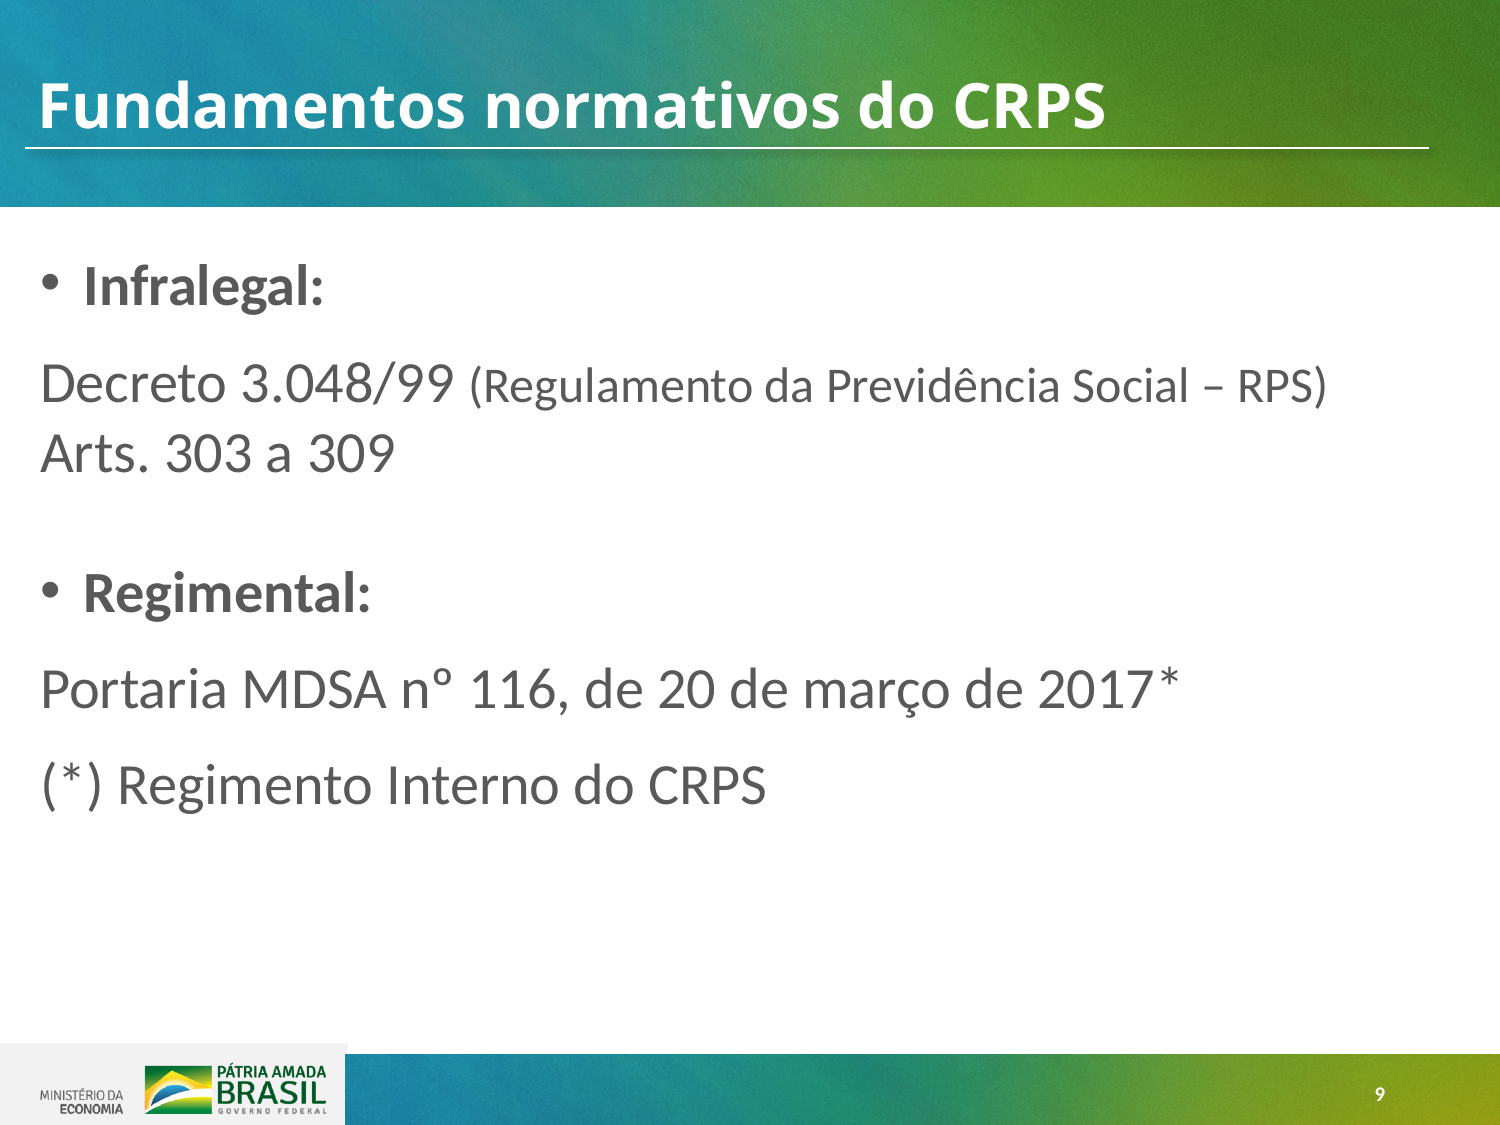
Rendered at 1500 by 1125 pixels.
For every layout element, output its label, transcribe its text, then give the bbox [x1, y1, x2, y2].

text_box Infralegal: Decreto 3.048/99 (Regulamento da Previdência Social – RPS) Arts. 303 a 309 Regimental: Portaria MDSA nº 116, de 20 de março de 2017* (*) Regimento Interno do CRPS [25, 239, 1448, 824]
picture [0, 0, 1500, 207]
picture [36, 1052, 330, 1122]
picture [345, 1054, 1500, 1125]
